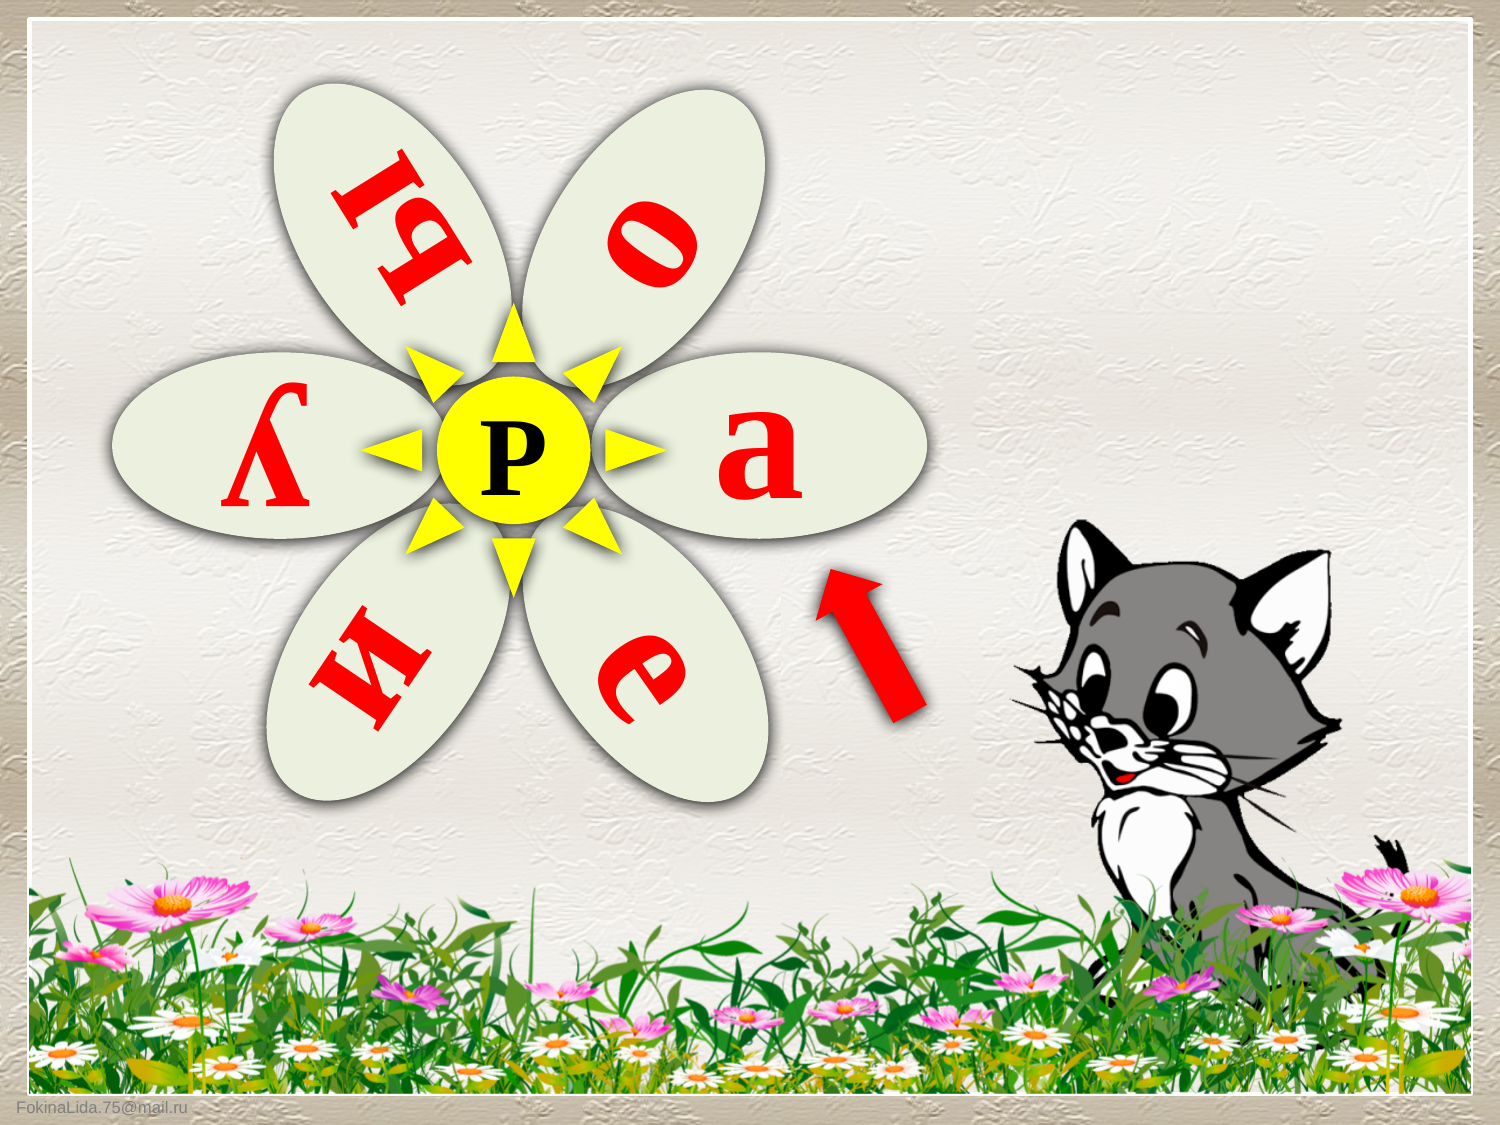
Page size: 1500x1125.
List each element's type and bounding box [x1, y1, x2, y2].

picture [0, 0, 1500, 1125]
text_box [111, 66, 928, 823]
